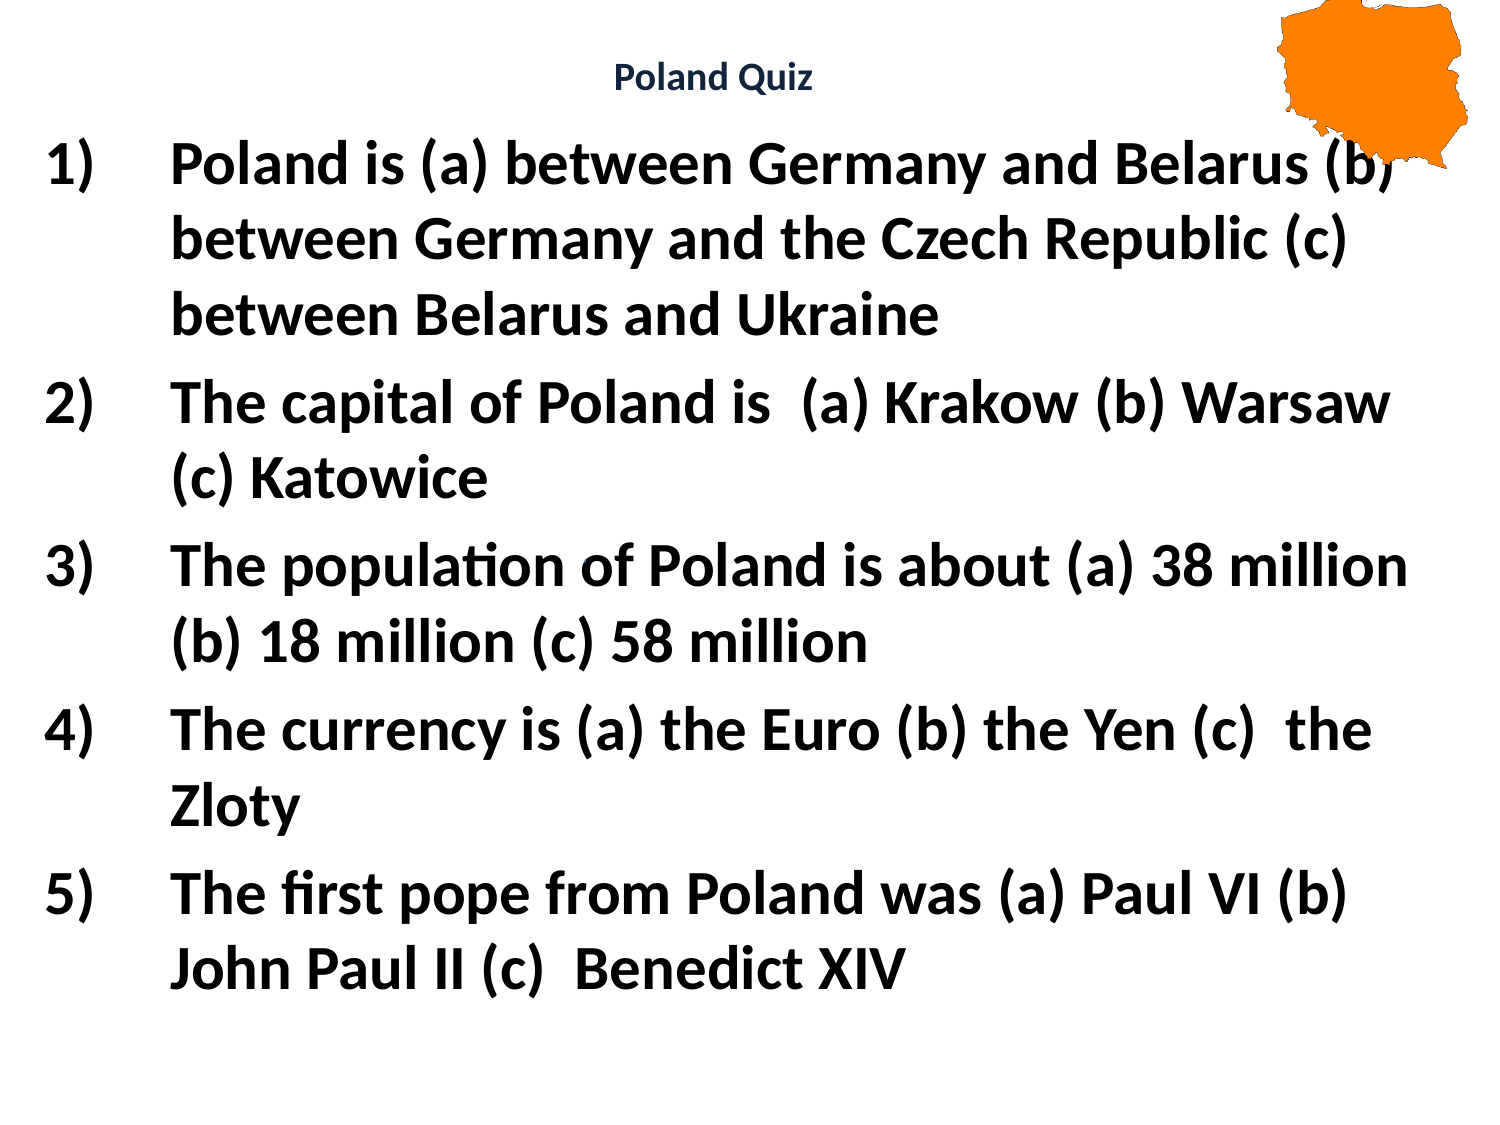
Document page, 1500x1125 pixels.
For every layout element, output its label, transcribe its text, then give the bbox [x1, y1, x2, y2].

picture [1277, 0, 1468, 170]
list Poland is (a) between Germany and Belarus (b) between Germany and the Czech Republic (c) between Belarus and Ukraine The capital of Poland is (a) Krakow (b) Warsaw (c) Katowice The population of Poland is about (a) 38 million (b) 18 million (c) 58 million The currency is (a) the Euro (b) the Yen (c) the Zloty The first pope from Poland was (a) Paul VI (b) John Paul II (c) Benedict XIV [29, 113, 1483, 1080]
title Poland Quiz [75, 42, 1272, 113]
